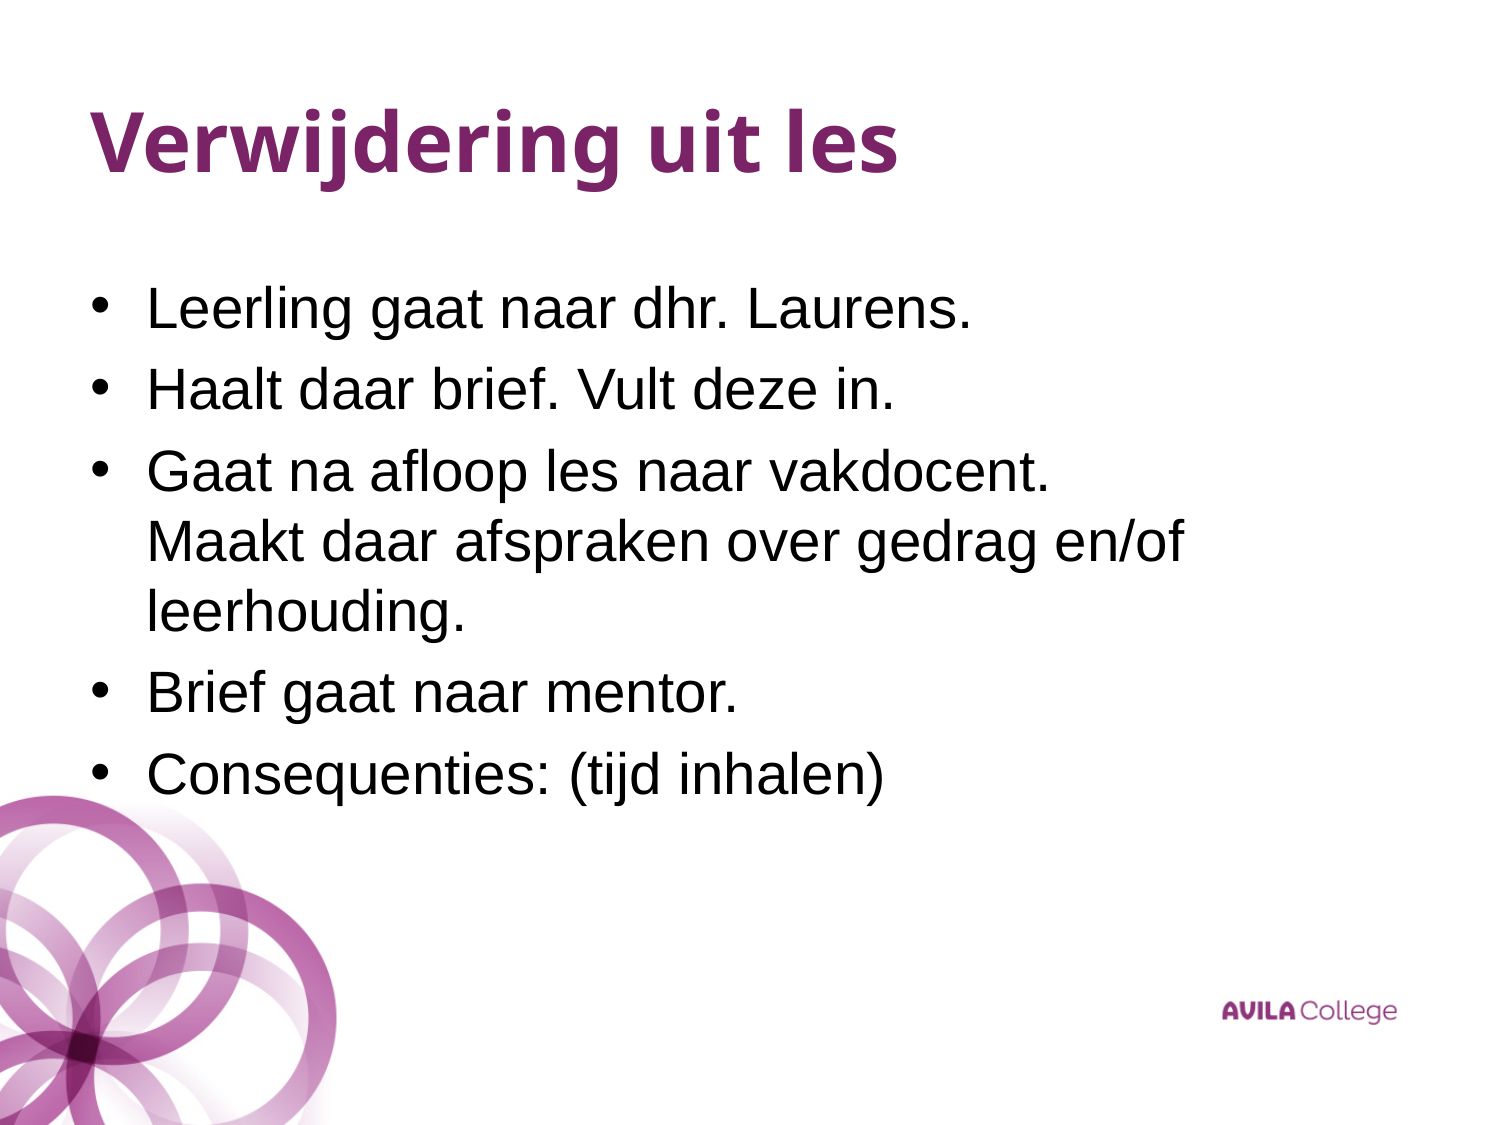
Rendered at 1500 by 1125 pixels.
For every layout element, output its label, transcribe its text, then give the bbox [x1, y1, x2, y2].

title Verwijdering uit les [75, 45, 1425, 233]
picture [0, 0, 1500, 1125]
list Leerling gaat naar dhr. Laurens. Haalt daar brief. Vult deze in. Gaat na afloop les naar vakdocent. Maakt daar afspraken over gedrag en/of leerhouding. Brief gaat naar mentor. Consequenties: (tijd inhalen) [75, 262, 1425, 1005]
